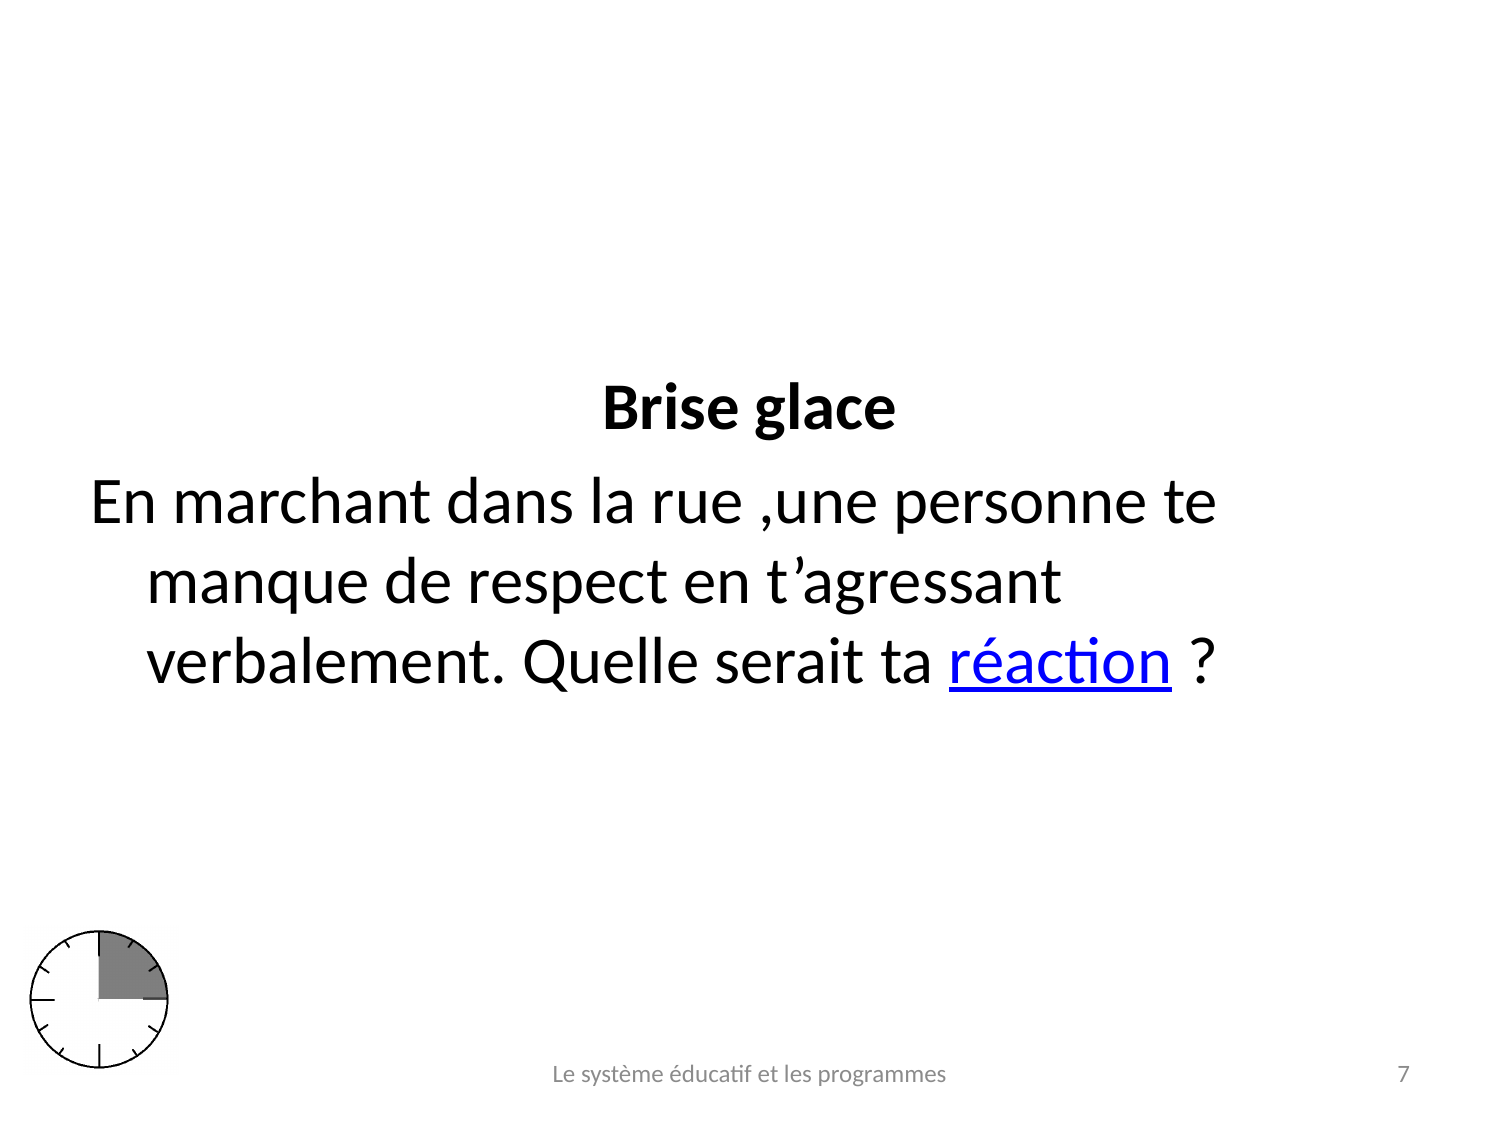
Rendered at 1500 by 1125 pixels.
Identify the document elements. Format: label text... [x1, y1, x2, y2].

slide_number 7 [1074, 1042, 1425, 1103]
footer Le système éducatif et les programmes [512, 1042, 988, 1103]
picture [23, 925, 179, 1075]
list Brise glace En marchant dans la rue ,une personne te manque de respect en t’agressant verbalement. Quelle serait ta réaction ? [75, 262, 1425, 1005]
